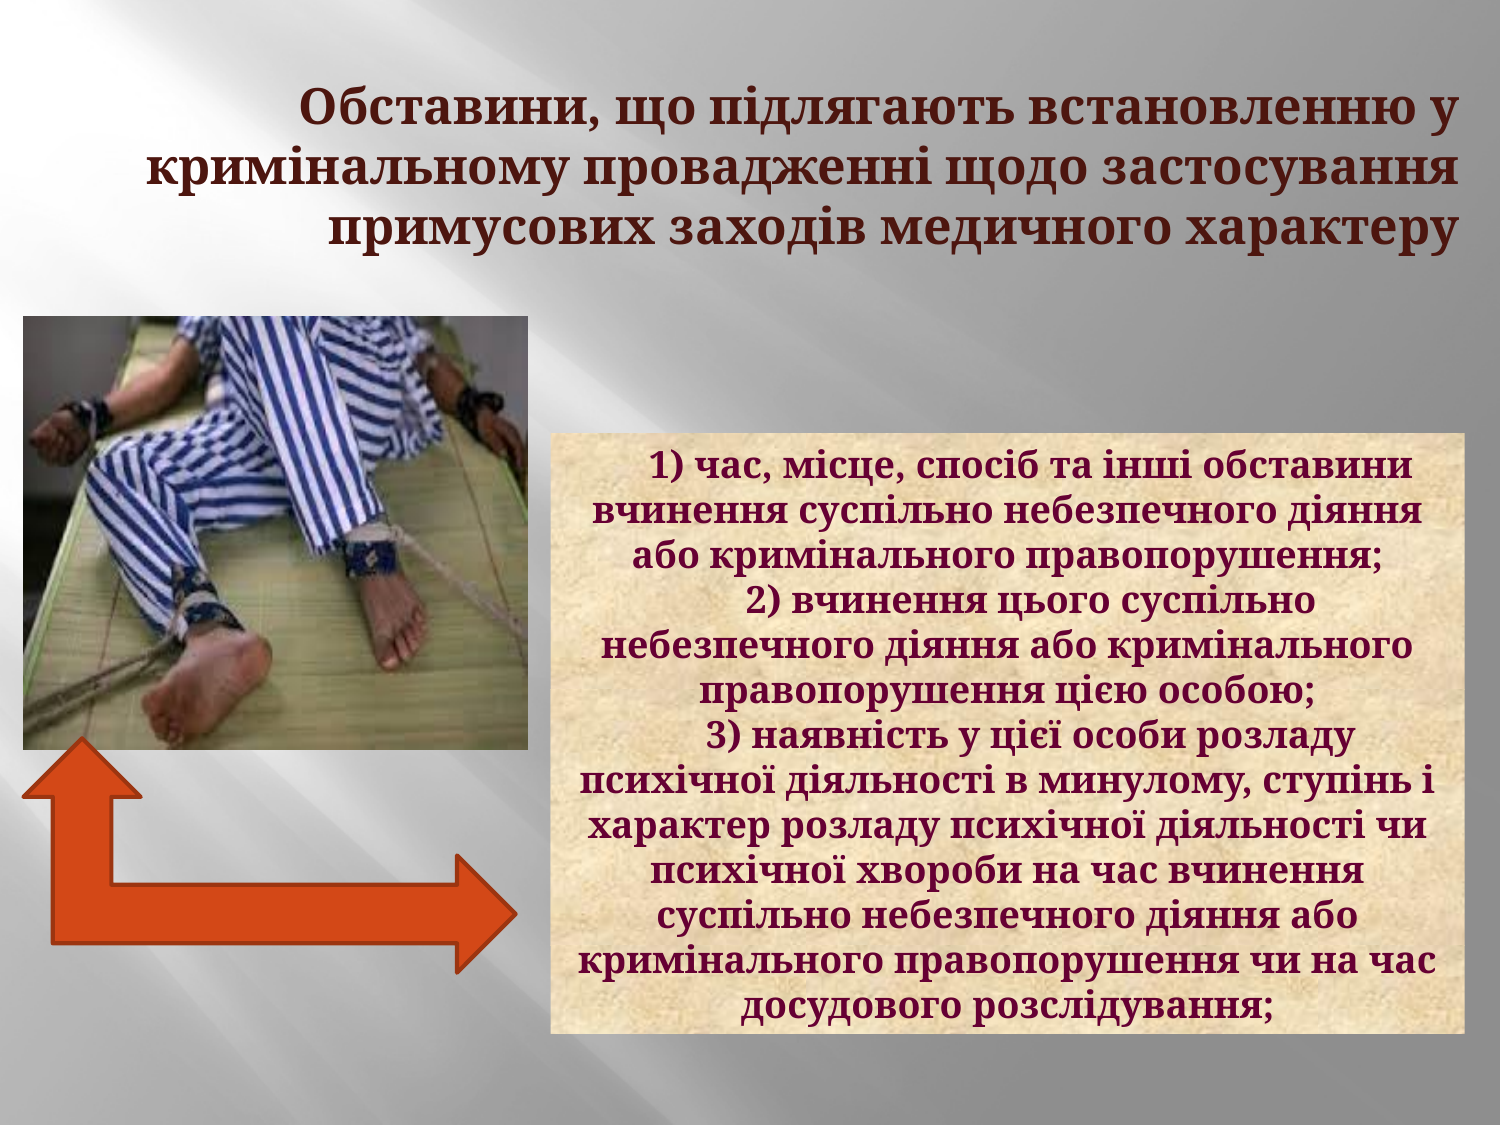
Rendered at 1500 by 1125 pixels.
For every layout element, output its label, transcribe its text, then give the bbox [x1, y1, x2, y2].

picture [23, 316, 528, 751]
title Обставини, що підлягають встановленню у кримінальному провадженні щодо застосування примусових заходів медичного характеру [49, 35, 1475, 293]
text_box 1) час, місце, спосіб та інші обставини вчинення суспільно небезпечного діяння або кримінального правопорушення; 2) вчинення цього суспільно небезпечного діяння або кримінального правопорушення цією особою; 3) наявність у цієї особи розладу психічної діяльності в минулому, ступінь і характер розладу психічної діяльності чи психічної хвороби на час вчинення суспільно небезпечного діяння або кримінального правопорушення чи на час досудового розслідування; [550, 433, 1465, 1034]
text_box [21, 779, 518, 975]
